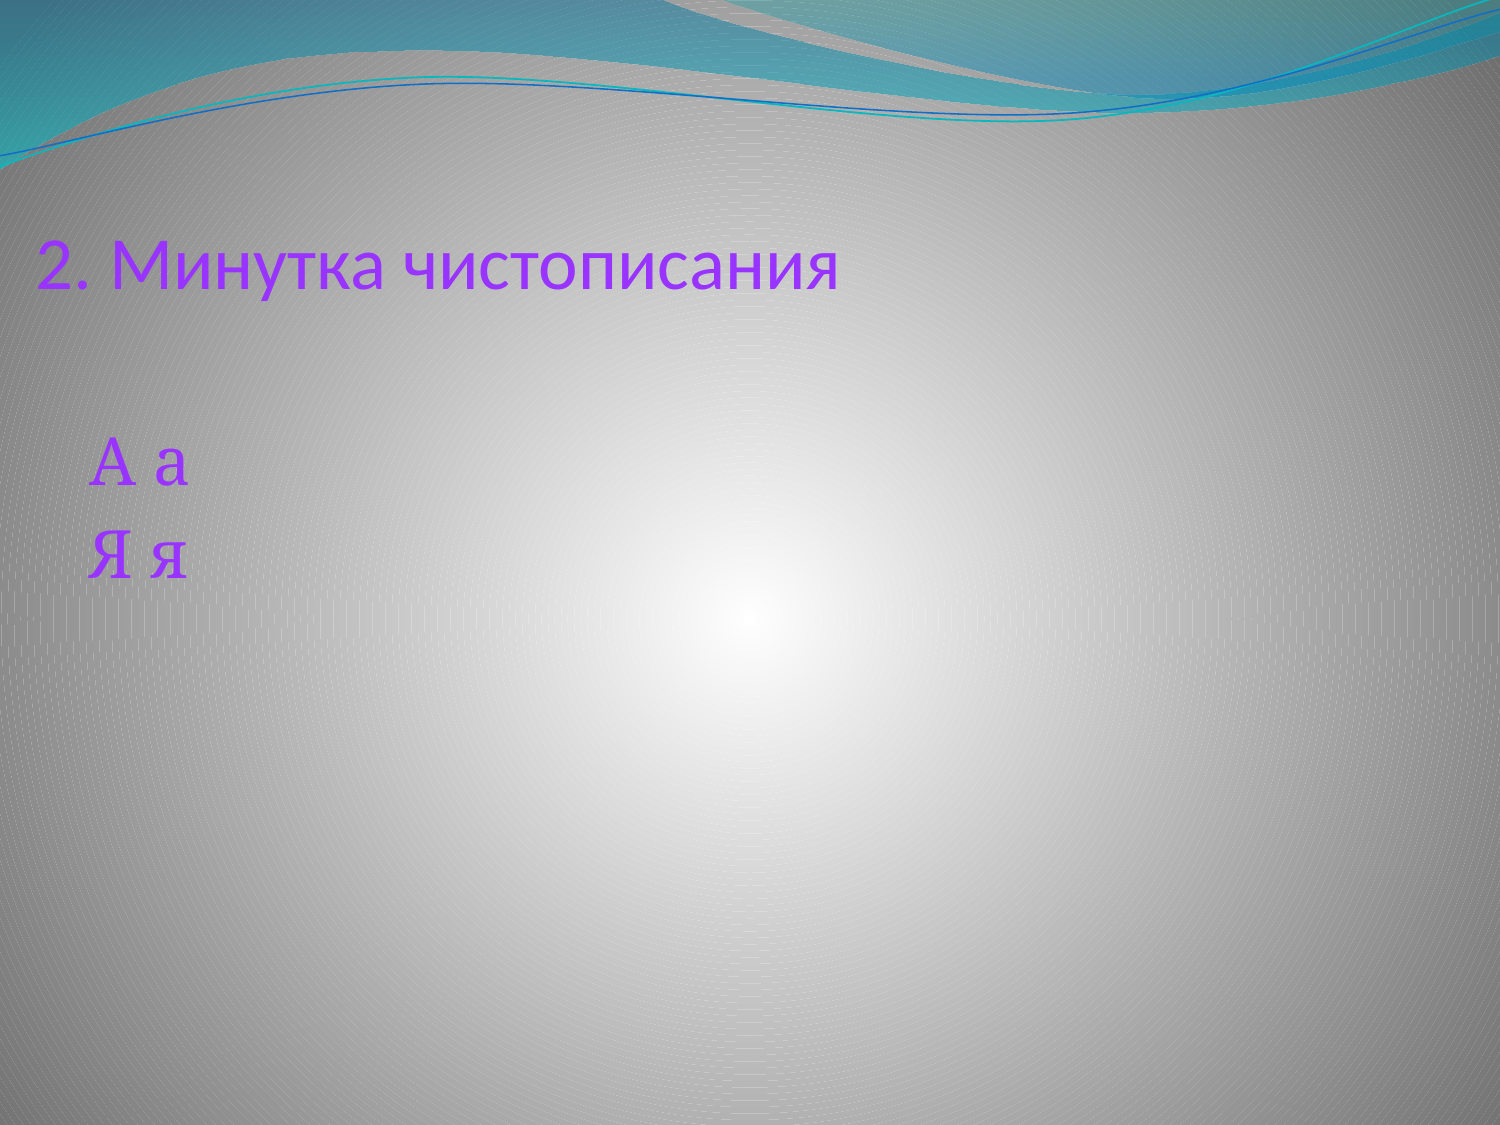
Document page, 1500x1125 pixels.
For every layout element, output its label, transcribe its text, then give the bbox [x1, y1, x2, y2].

title 2. Минутка чистописания [35, 117, 1386, 305]
list А а Я я [75, 317, 1425, 1038]
